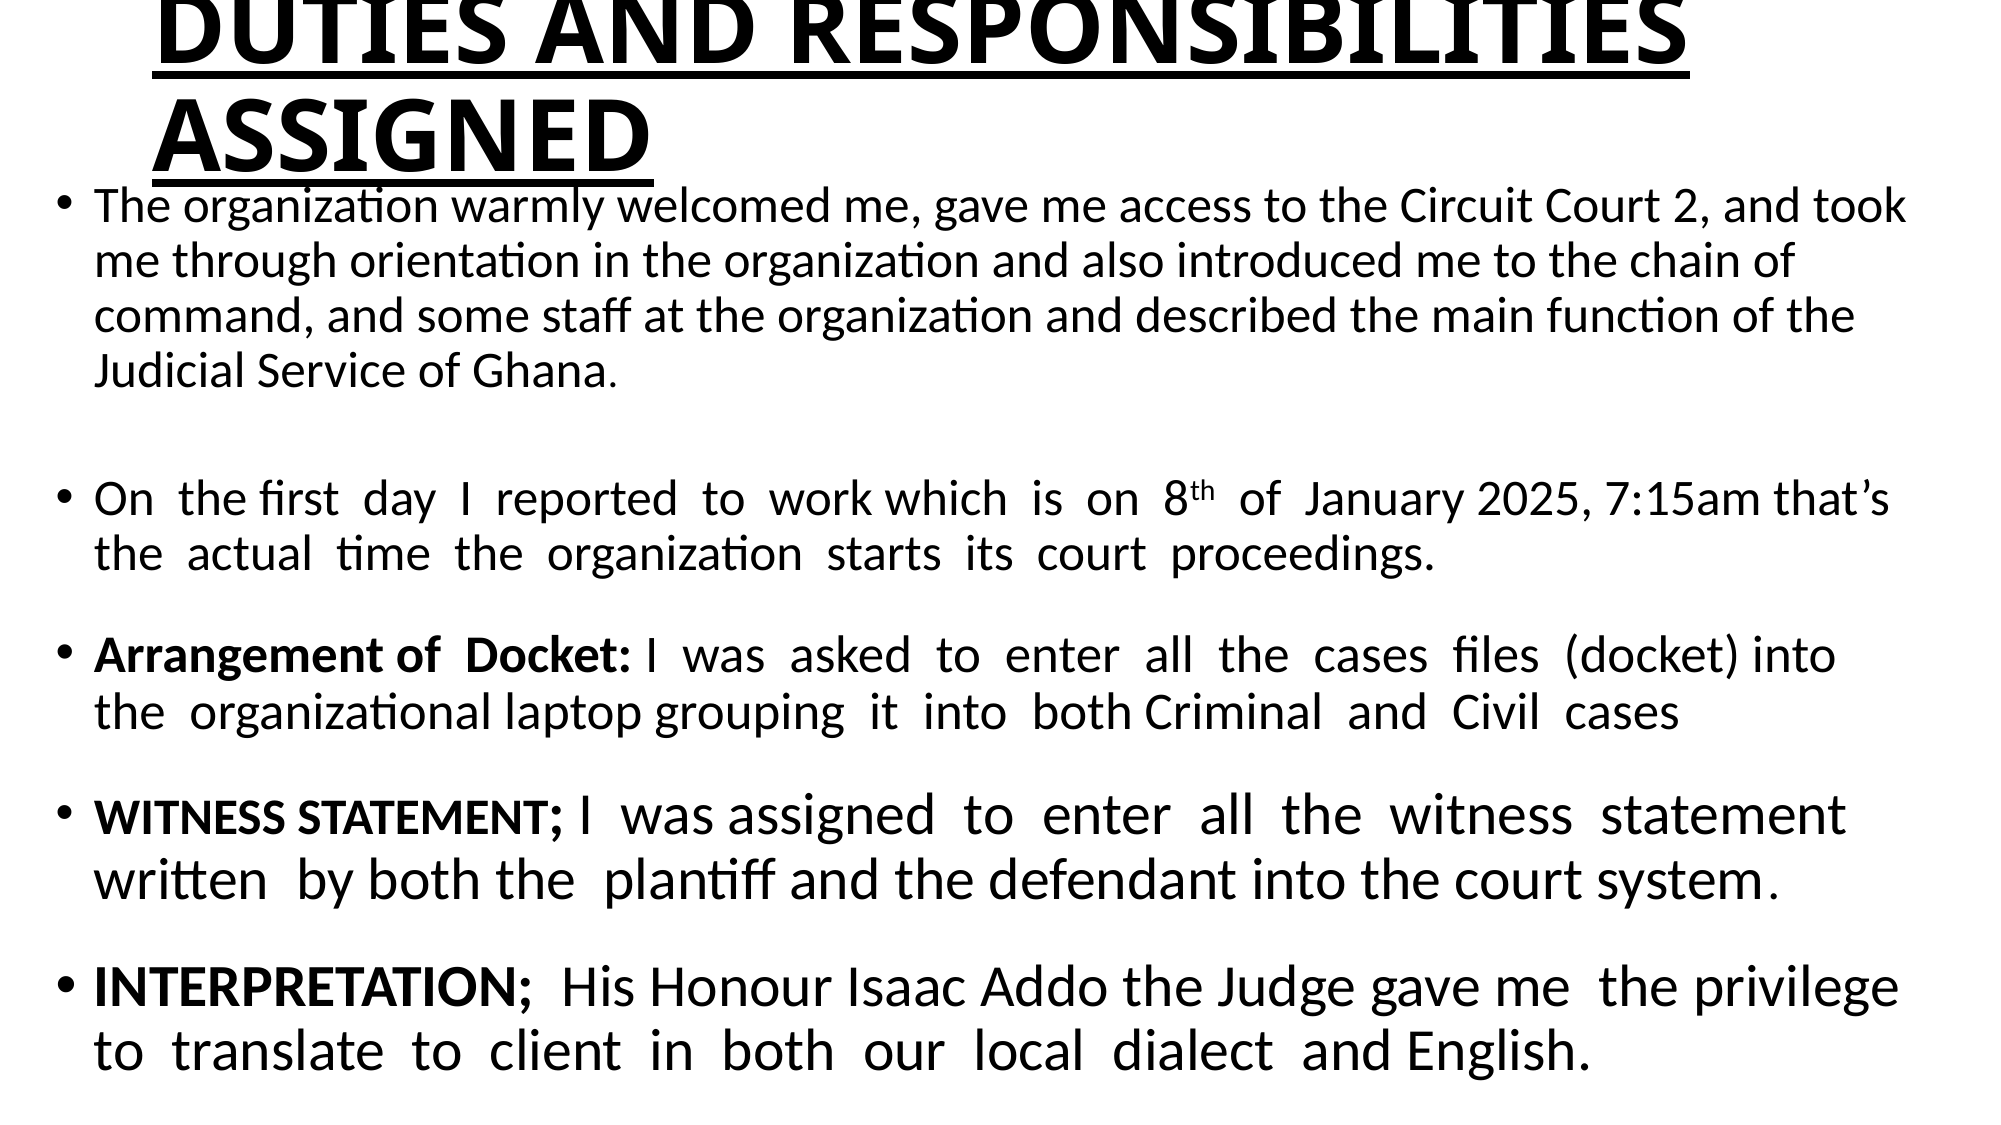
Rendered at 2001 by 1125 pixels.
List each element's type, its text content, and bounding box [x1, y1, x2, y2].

title DUTIES AND RESPONSIBILITIES ASSIGNED [137, 0, 1838, 170]
list The organization warmly welcomed me, gave me access to the Circuit Court 2, and took me through orientation in the organization and also introduced me to the chain of command, and some staff at the organization and described the main function of the Judicial Service of Ghana. On the first day I reported to work which is on 8th of January 2025, 7:15am that’s the actual time the organization starts its court proceedings. Arrangement of Docket: I was asked to enter all the cases files (docket) into the organizational laptop grouping it into both Criminal and Civil cases WITNESS STATEMENT; I was assigned to enter all the witness statement written by both the plantiff and the defendant into the court system. INTERPRETATION; His Honour Isaac Addo the Judge gave me the privilege to translate to client in both our local dialect and English. [40, 170, 1935, 1094]
